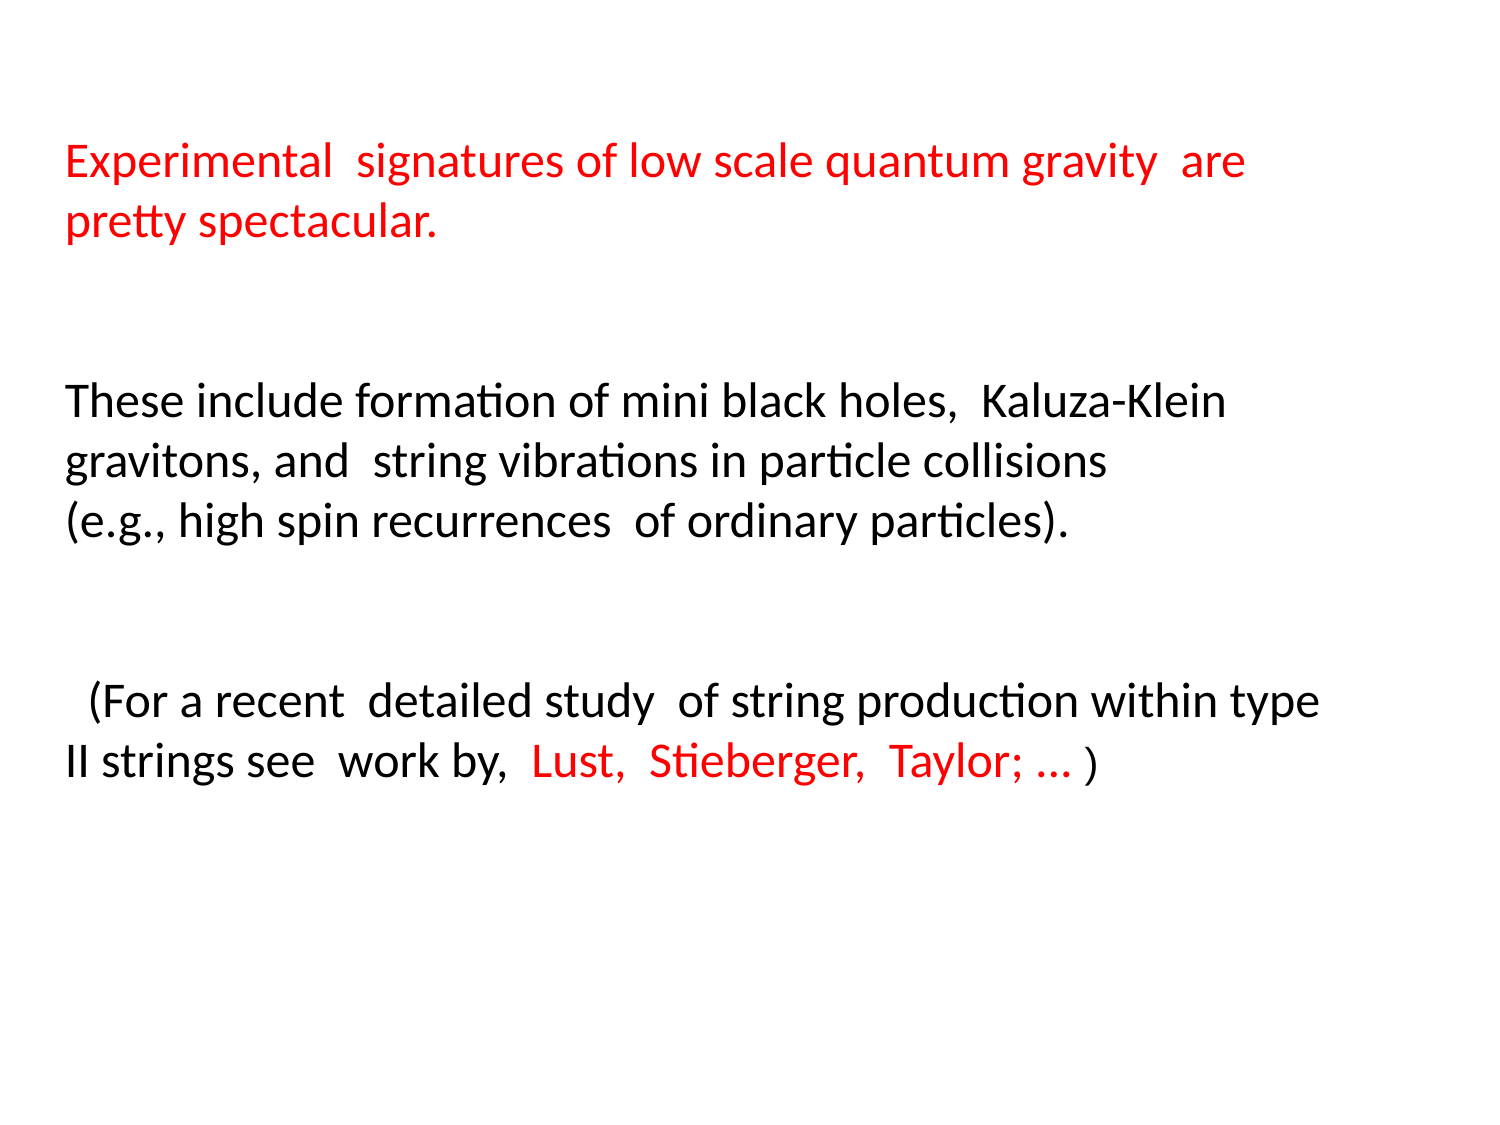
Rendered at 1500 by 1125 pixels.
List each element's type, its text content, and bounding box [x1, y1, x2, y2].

text_box Experimental signatures of low scale quantum gravity are pretty spectacular. These include formation of mini black holes, Kaluza-Klein gravitons, and string vibrations in particle collisions (e.g., high spin recurrences of ordinary particles). (For a recent detailed study of string production within type II strings see work by, Lust, Stieberger, Taylor; ... ) [50, 0, 1363, 1085]
